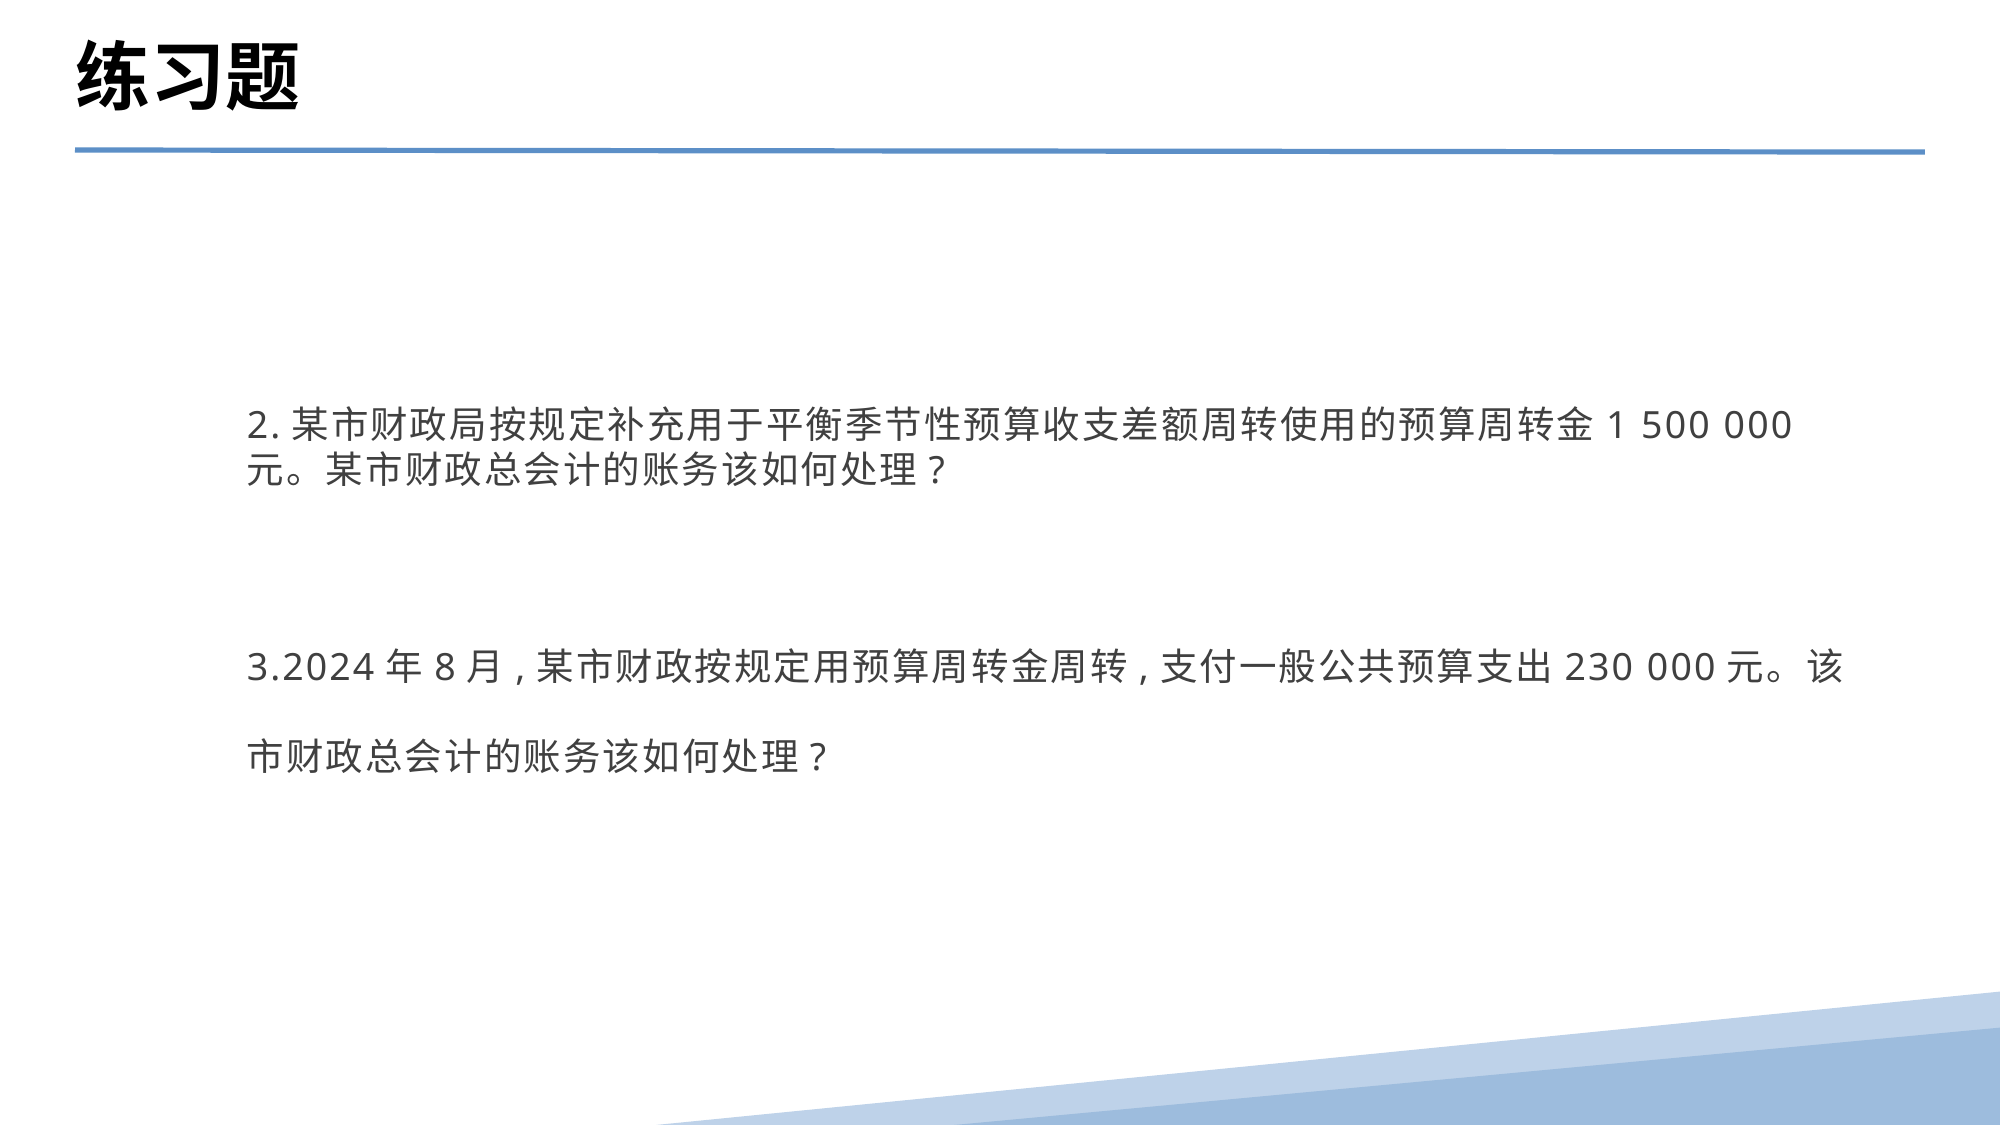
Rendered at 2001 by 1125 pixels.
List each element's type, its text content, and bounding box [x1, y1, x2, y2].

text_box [656, 991, 2000, 1125]
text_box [74, 149, 1925, 153]
text_box 练习题 [75, 24, 1925, 125]
text_box 2.某市财政局按规定补充用于平衡季节性预算收支差额周转使用的预算周转金1 500 000元。某市财政总会计的账务该如何处理? 3.2024年8月,某市财政按规定用预算周转金周转,支付一般公共预算支出230 000元。该市财政总会计的账务该如何处理? [236, 177, 1878, 1002]
